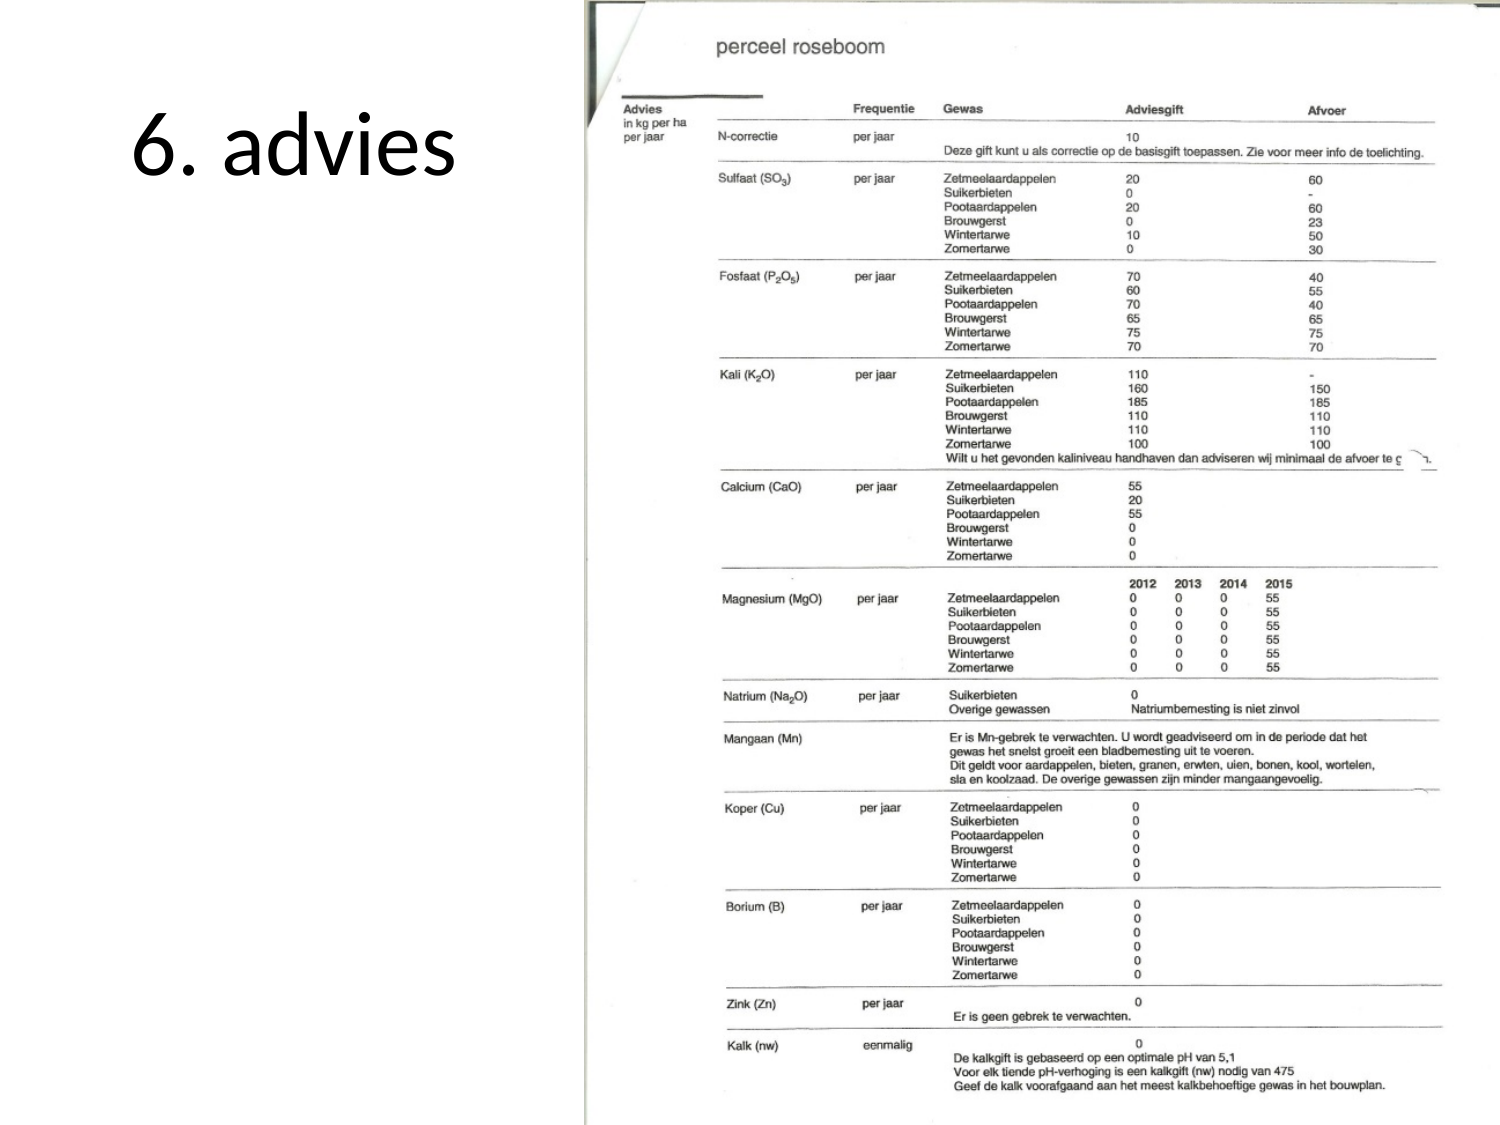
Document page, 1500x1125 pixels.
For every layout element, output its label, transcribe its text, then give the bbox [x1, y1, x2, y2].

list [584, 0, 1500, 1125]
title 6. advies [75, 45, 514, 233]
